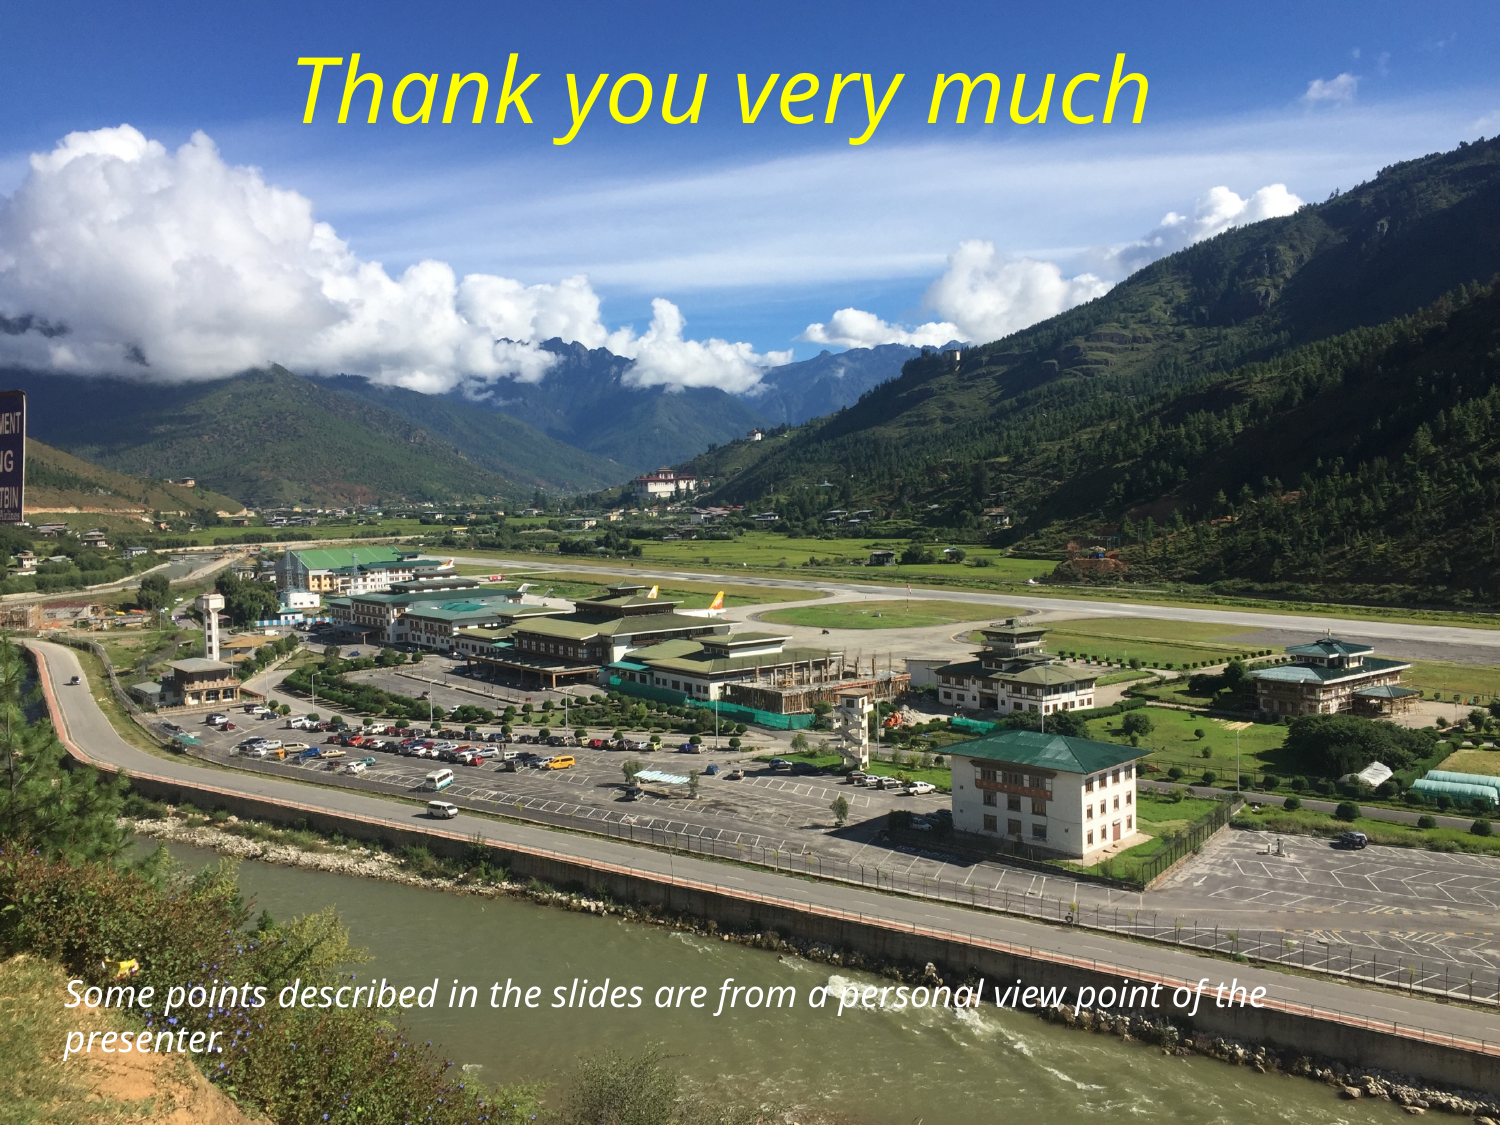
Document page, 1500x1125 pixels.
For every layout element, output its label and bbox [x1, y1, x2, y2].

list [0, 0, 1500, 1125]
